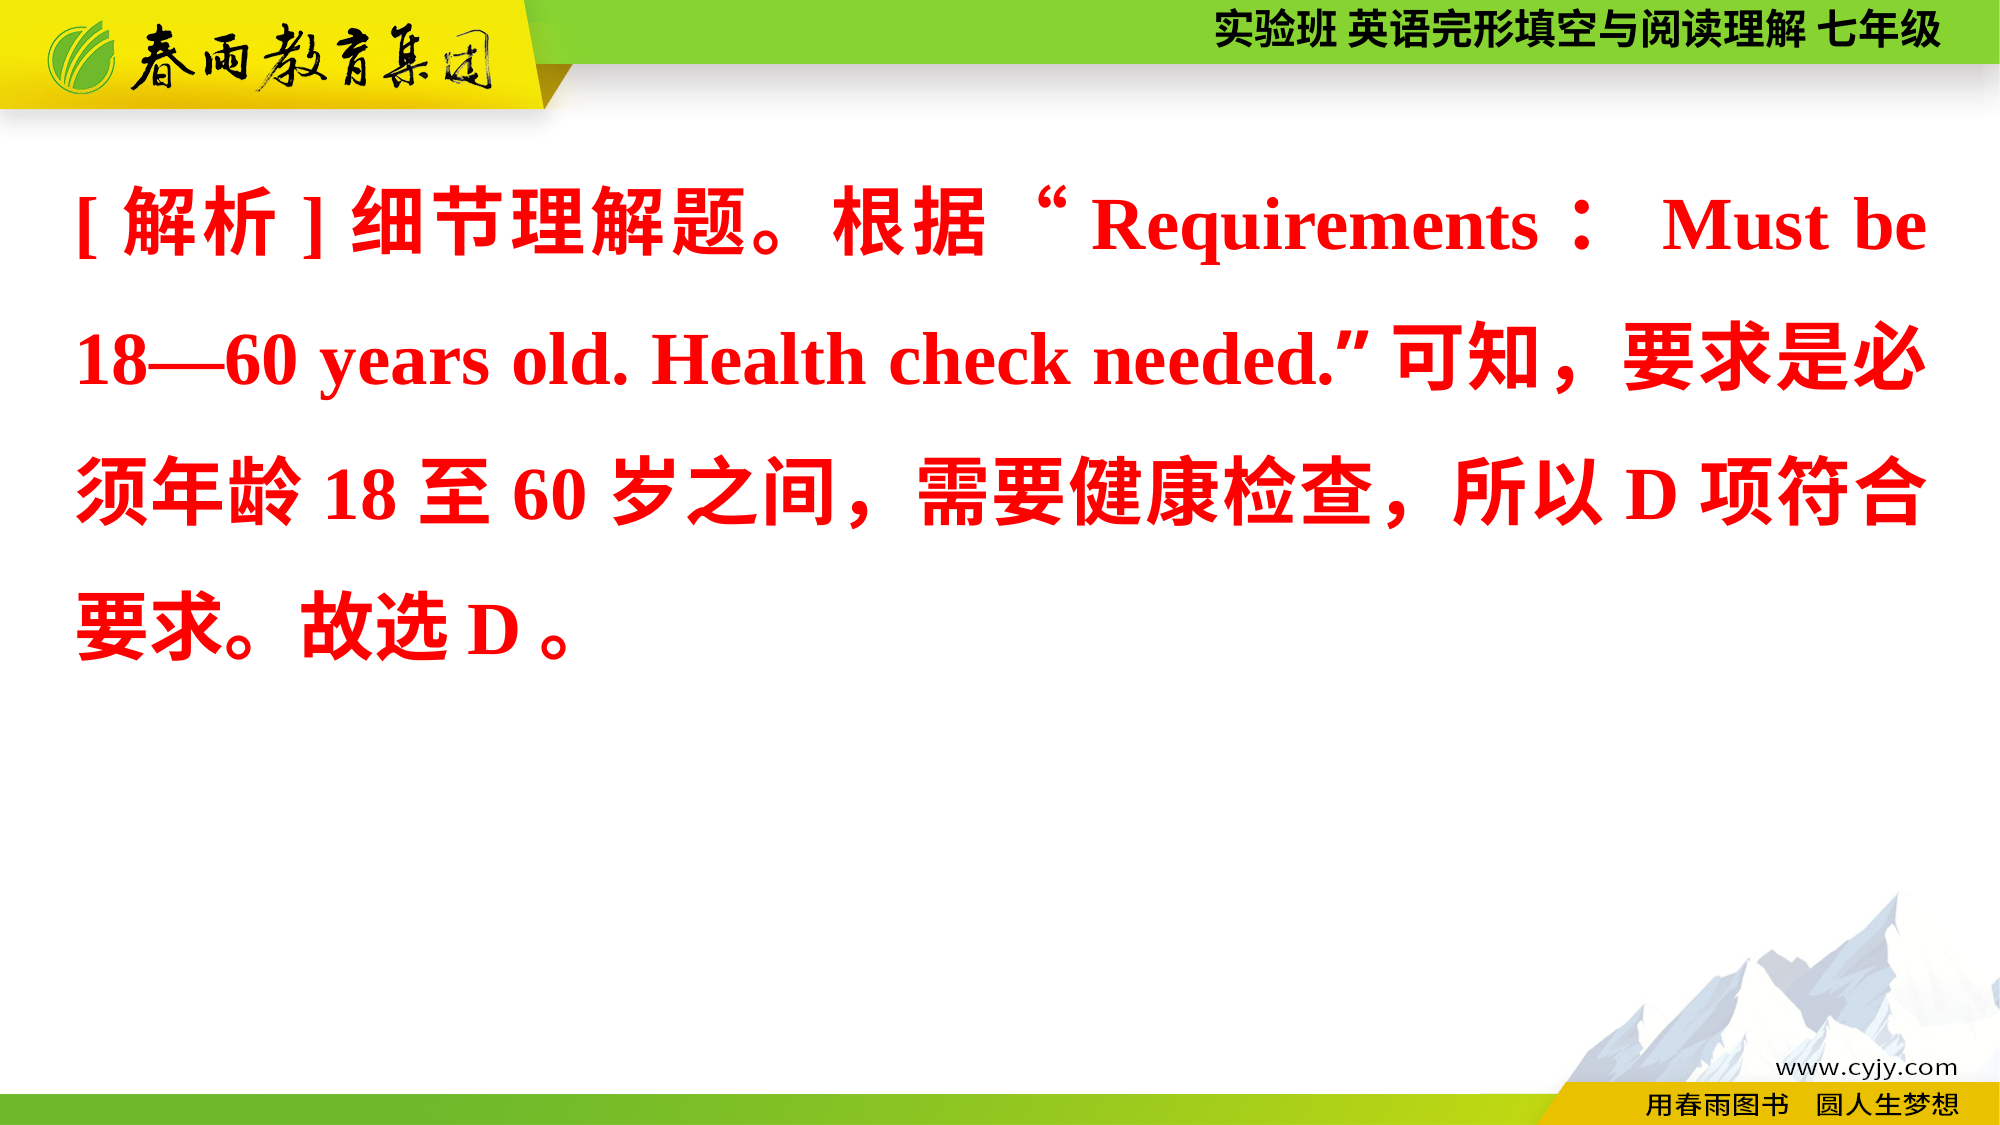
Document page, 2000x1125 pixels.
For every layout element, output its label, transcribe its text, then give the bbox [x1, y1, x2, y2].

picture [0, 0, 2000, 1125]
list [解析]细节理解题。根据“Requirements：Must be 18—60 years old. Health check needed.”可知，要求是必须年龄18至60岁之间，需要健康检查，所以D项符合要求。故选D。 [59, 122, 1944, 666]
